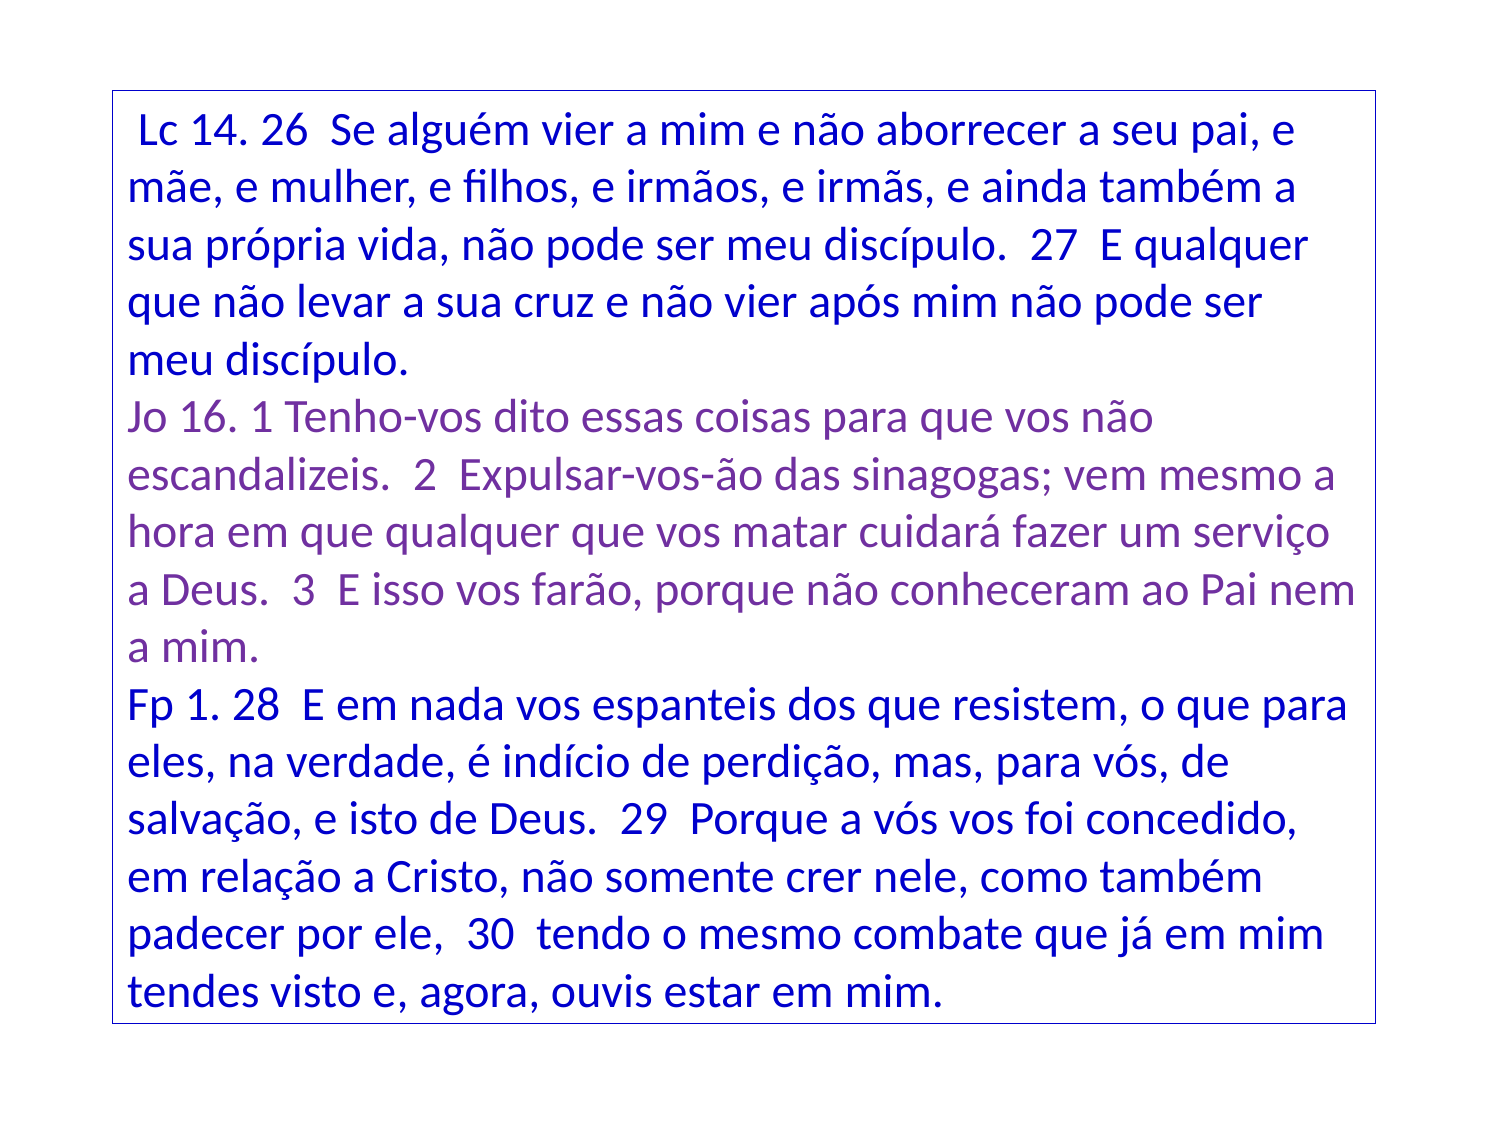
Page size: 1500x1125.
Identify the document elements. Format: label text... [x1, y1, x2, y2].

list Lc 14. 26 Se alguém vier a mim e não aborrecer a seu pai, e mãe, e mulher, e filhos, e irmãos, e irmãs, e ainda também a sua própria vida, não pode ser meu discípulo. 27 E qualquer que não levar a sua cruz e não vier após mim não pode ser meu discípulo. Jo 16. 1 Tenho-vos dito essas coisas para que vos não escandalizeis. 2 Expulsar-vos-ão das sinagogas; vem mesmo a hora em que qualquer que vos matar cuidará fazer um serviço a Deus. 3 E isso vos farão, porque não conheceram ao Pai nem a mim. Fp 1. 28 E em nada vos espanteis dos que resistem, o que para eles, na verdade, é indício de perdição, mas, para vós, de salvação, e isto de Deus. 29 Porque a vós vos foi concedido, em relação a Cristo, não somente crer nele, como também padecer por ele, 30 tendo o mesmo combate que já em mim tendes visto e, agora, ouvis estar em mim. [112, 90, 1376, 1024]
